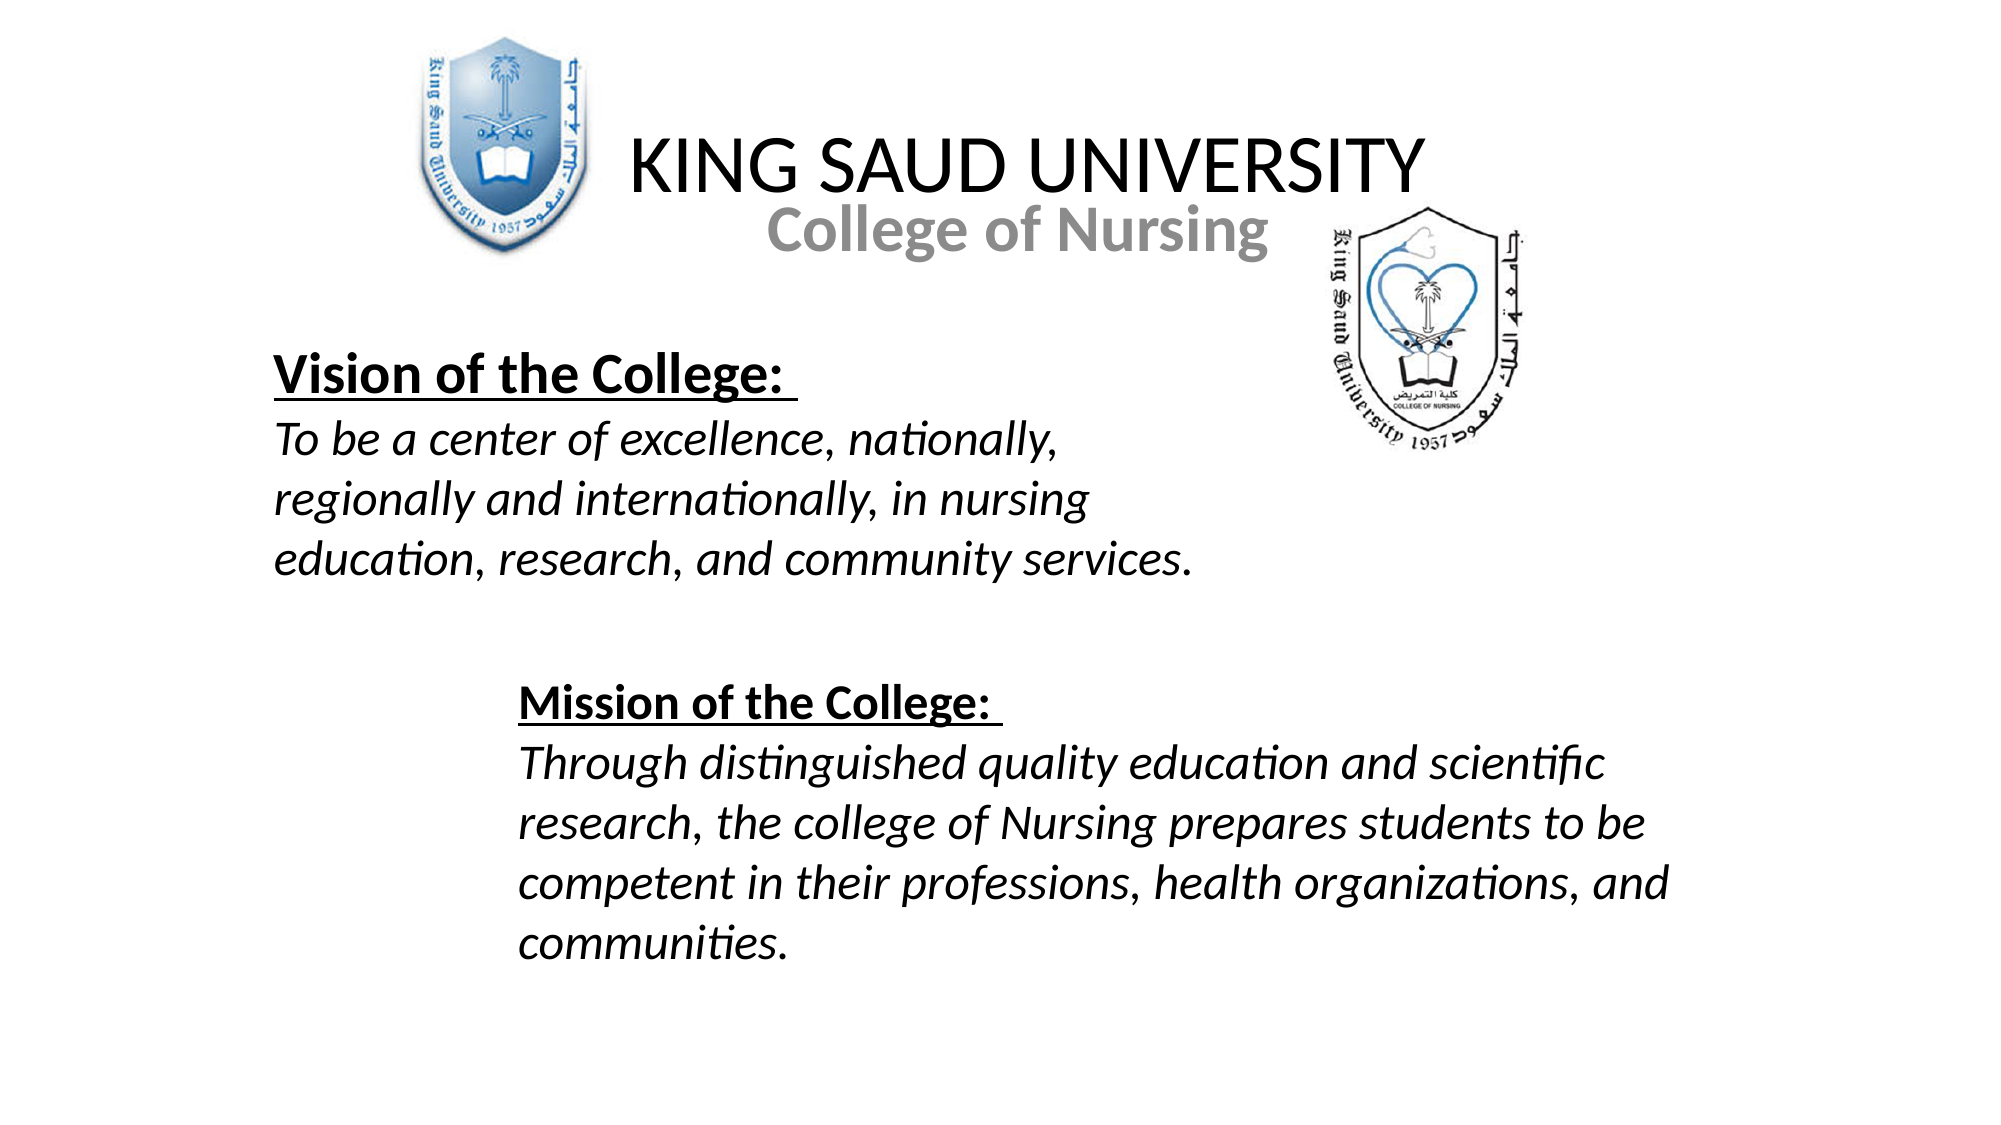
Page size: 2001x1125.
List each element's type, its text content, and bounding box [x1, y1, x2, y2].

title KING SAUD UNIVERSITY [616, 77, 1533, 240]
subtitle College of Nursing [549, 192, 1488, 368]
text_box Vision of the College: To be a center of excellence, nationally, regionally and internationally, in nursing education, research, and community services. [259, 328, 1272, 593]
picture [1324, 200, 1528, 456]
picture [395, 23, 612, 267]
text_box Mission of the College: Through distinguished quality education and scientific research, the college of Nursing prepares students to be competent in their professions, health organizations, and communities. [503, 662, 1750, 978]
